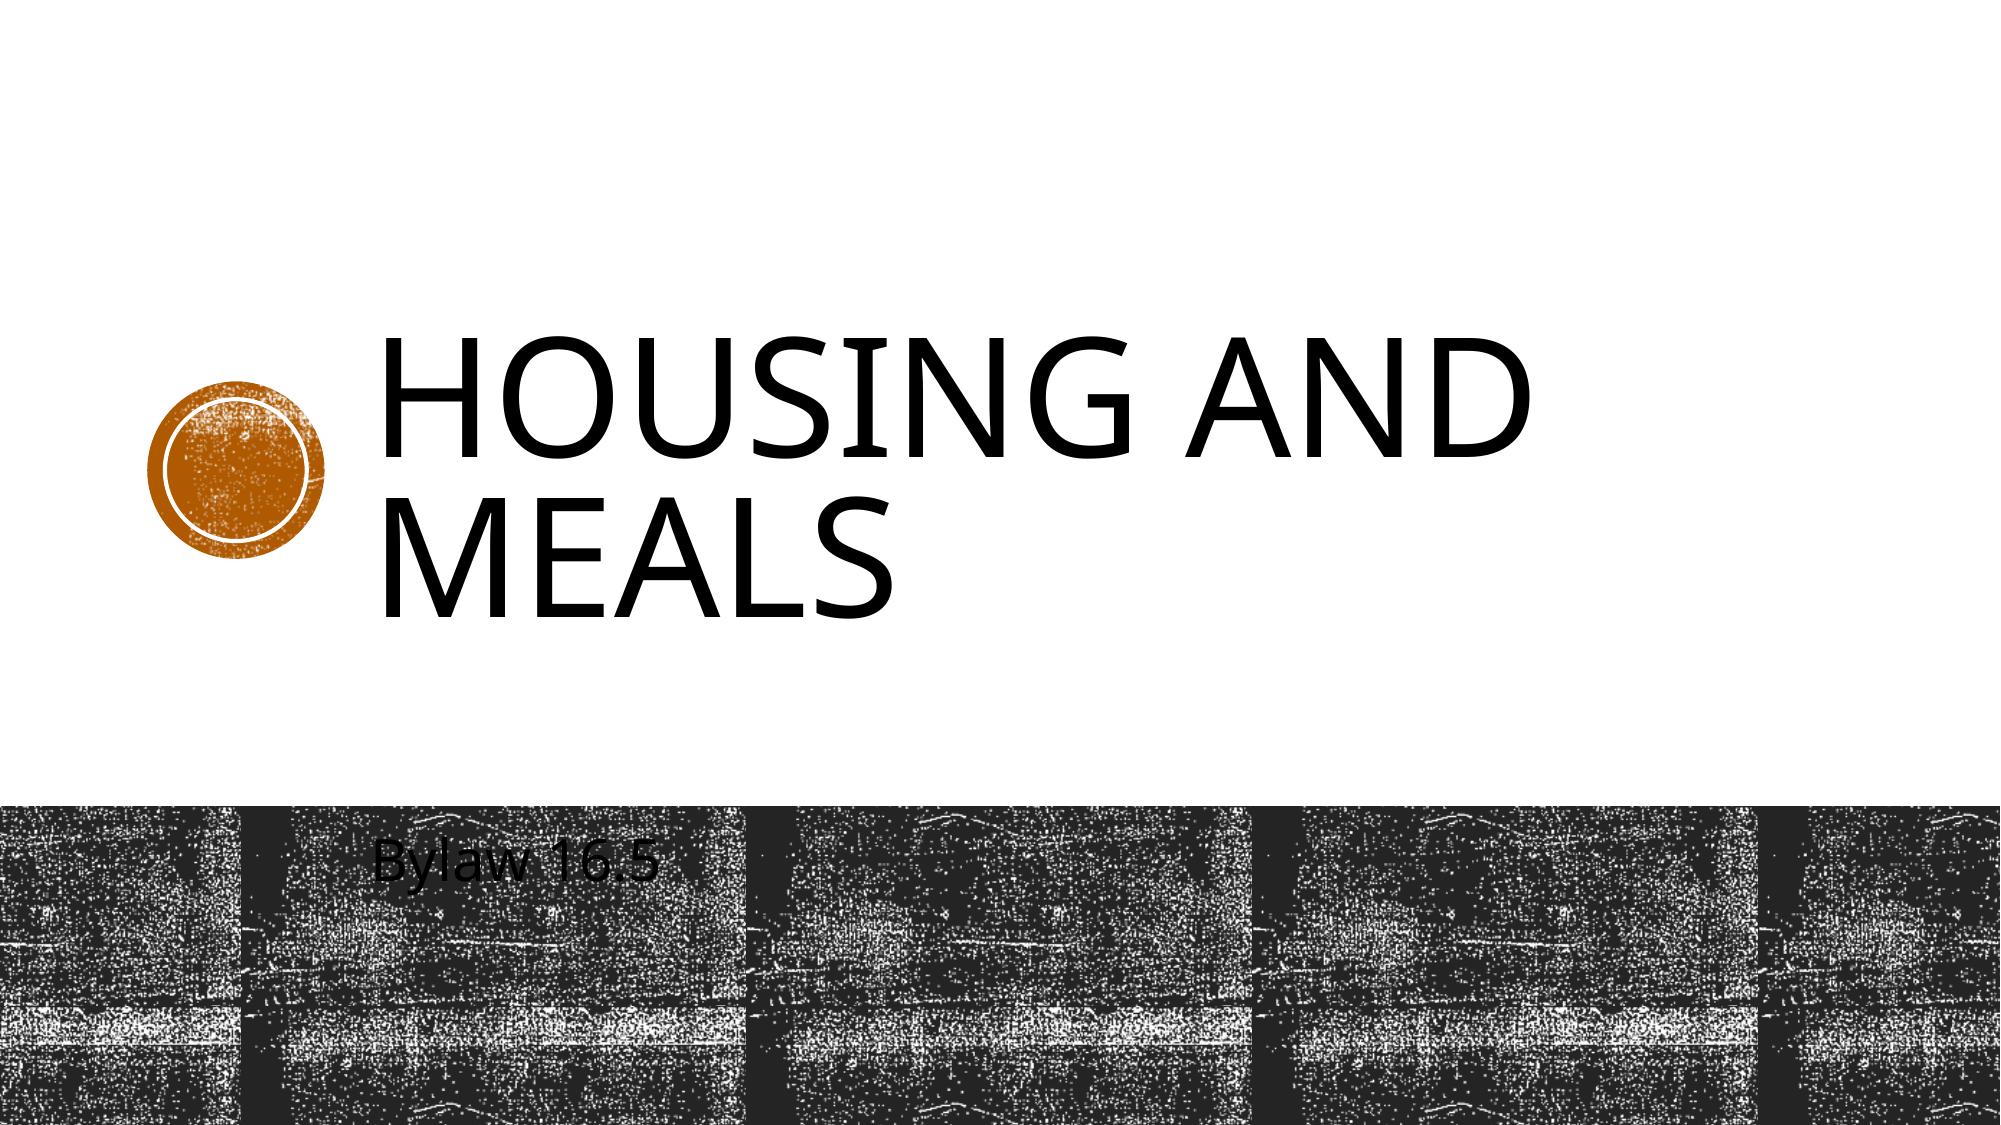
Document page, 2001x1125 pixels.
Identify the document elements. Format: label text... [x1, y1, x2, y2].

title Housing and Meals [355, 201, 1878, 779]
list Bylaw 16.5 [355, 823, 1841, 999]
